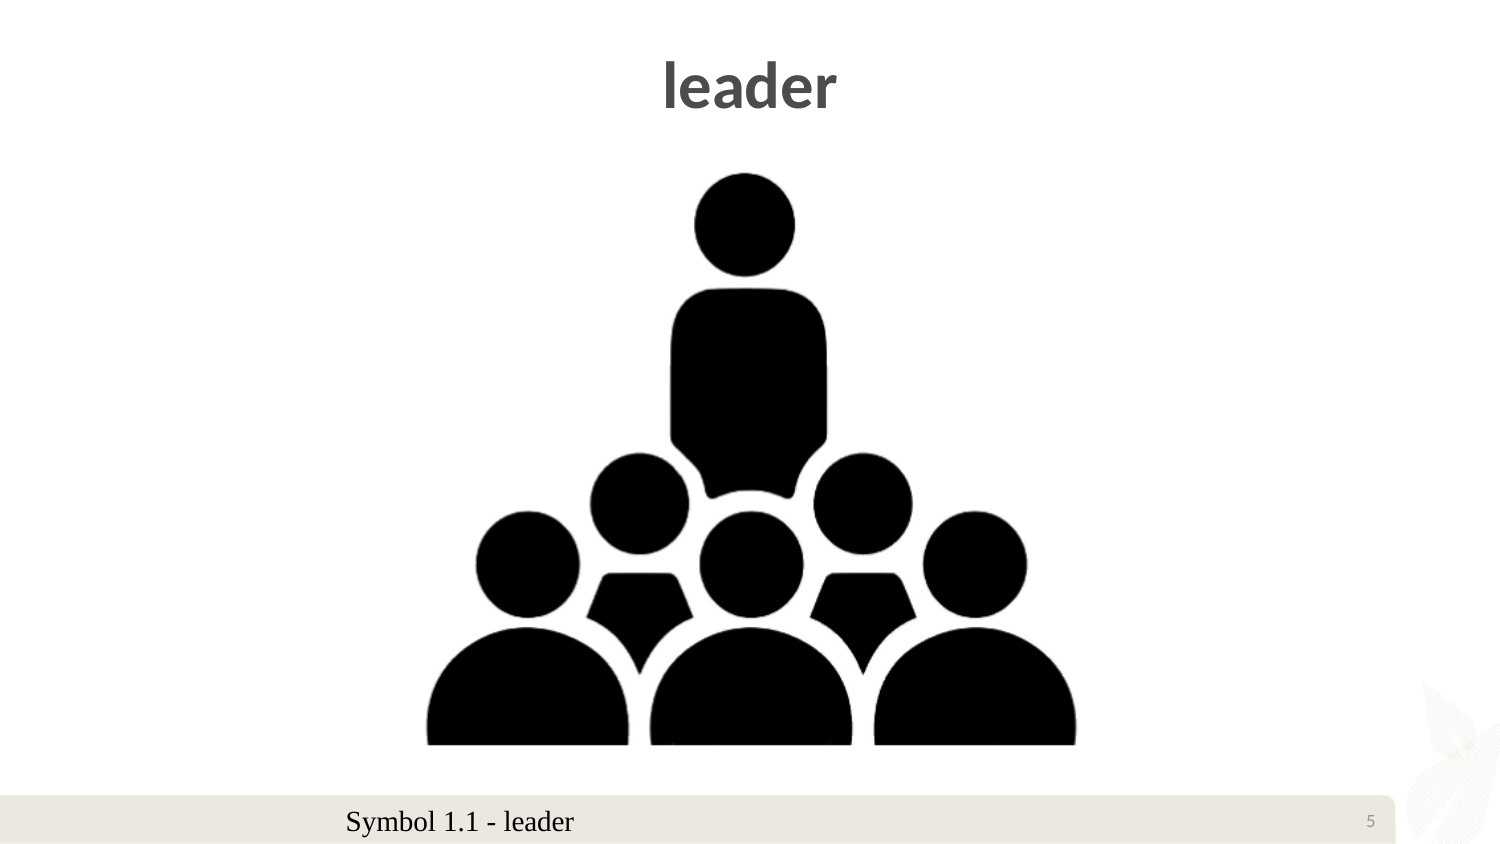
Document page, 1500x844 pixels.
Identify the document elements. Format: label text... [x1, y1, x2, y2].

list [400, 156, 1100, 760]
title leader [62, 50, 1438, 129]
footer Symbol 1.1 - leader [62, 806, 858, 833]
picture [1406, 681, 1500, 844]
slide_number 5 [1264, 806, 1376, 833]
